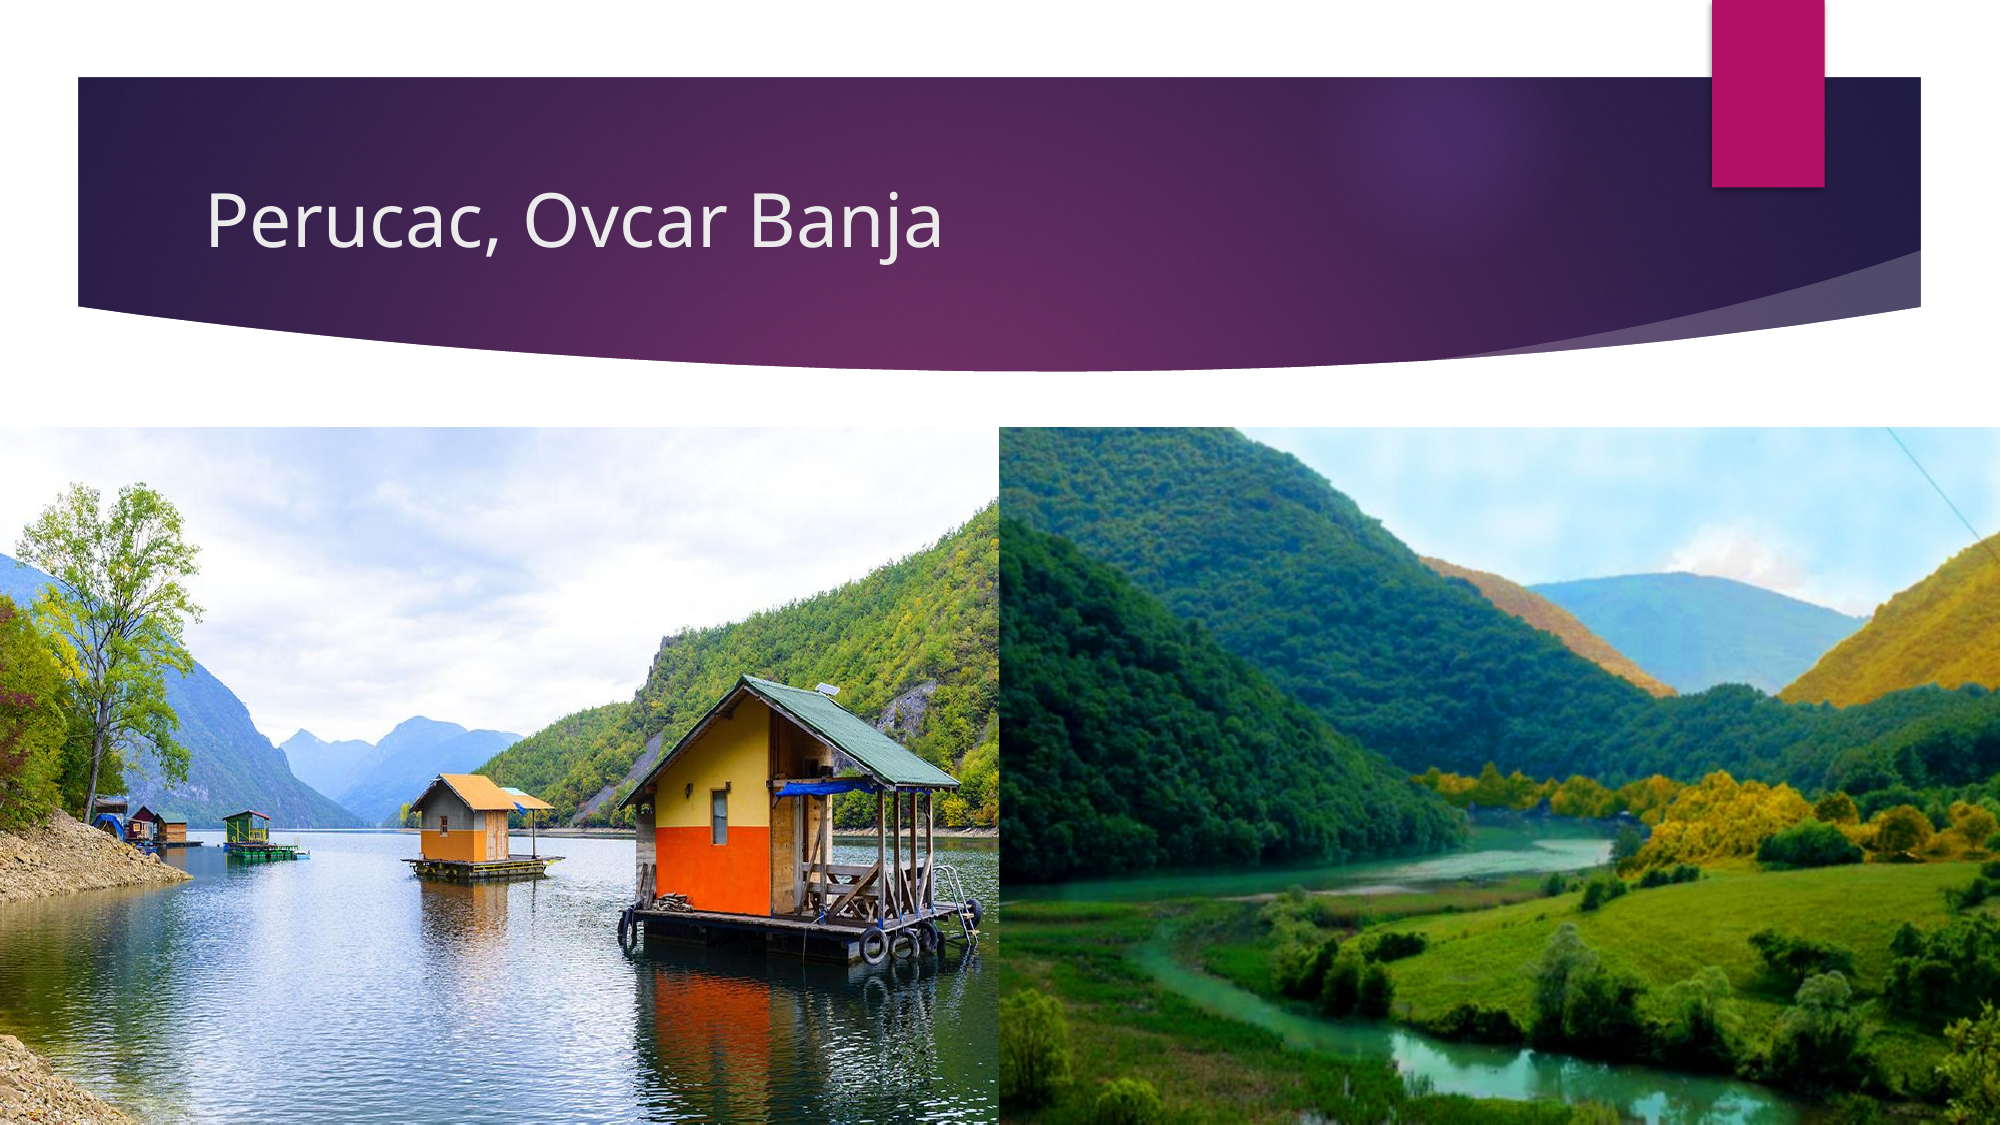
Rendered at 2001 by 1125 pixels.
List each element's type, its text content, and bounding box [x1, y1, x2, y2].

picture [79, 78, 1920, 371]
title Perucac, Ovcar Banja [189, 159, 1627, 276]
picture [0, 426, 2000, 1125]
